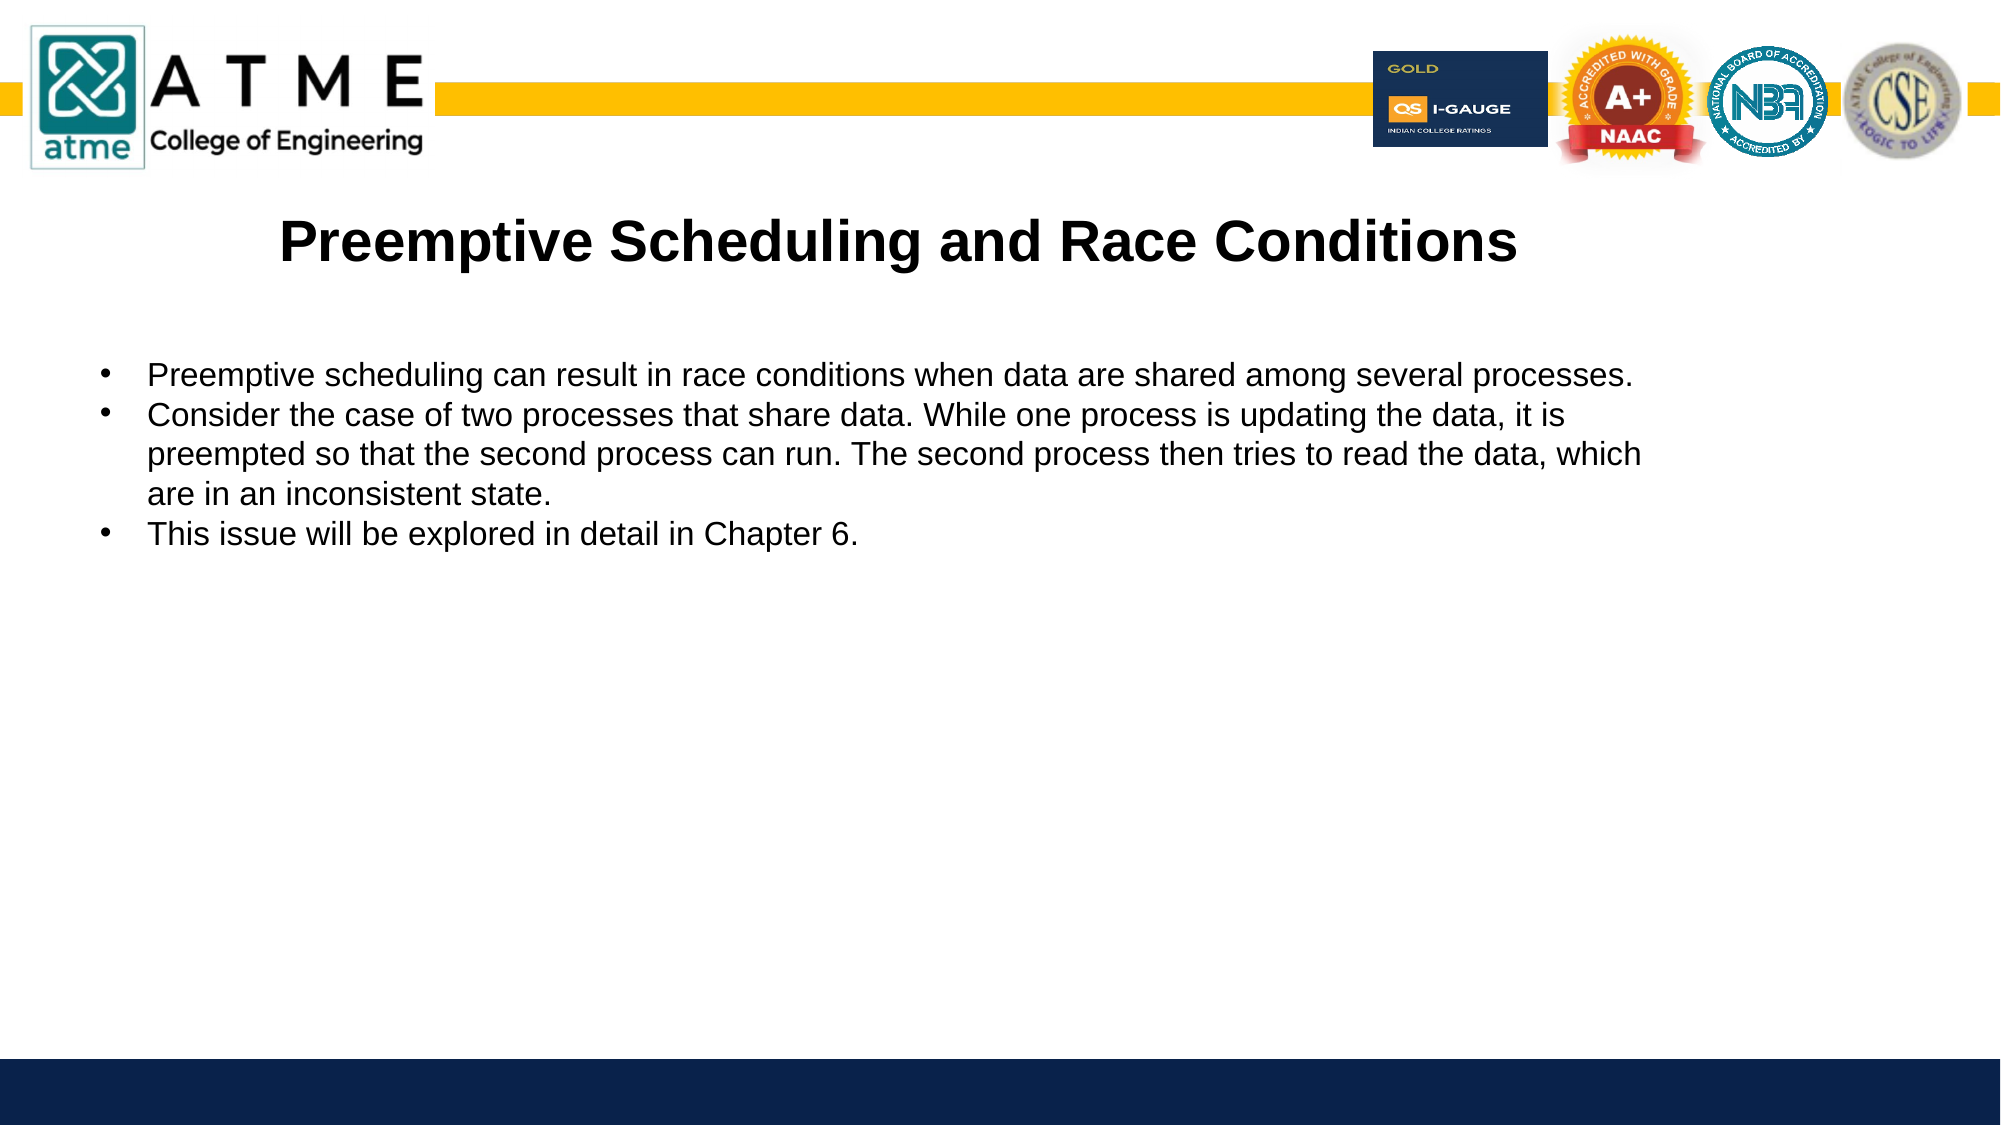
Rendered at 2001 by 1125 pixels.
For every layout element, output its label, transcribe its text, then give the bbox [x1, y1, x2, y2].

picture [0, 1059, 2001, 1125]
picture [22, 15, 435, 178]
text_box Preemptive scheduling can result in race conditions when data are shared among several processes. Consider the case of two processes that share data. While one process is updating the data, it is preempted so that the second process can run. The second process then tries to read the data, which are in an inconsistent state. This issue will be explored in detail in Chapter 6. [85, 345, 1714, 560]
text_box Preemptive Scheduling and Race Conditions [264, 195, 1535, 281]
picture [1373, 20, 1828, 180]
picture [1840, 26, 1968, 176]
